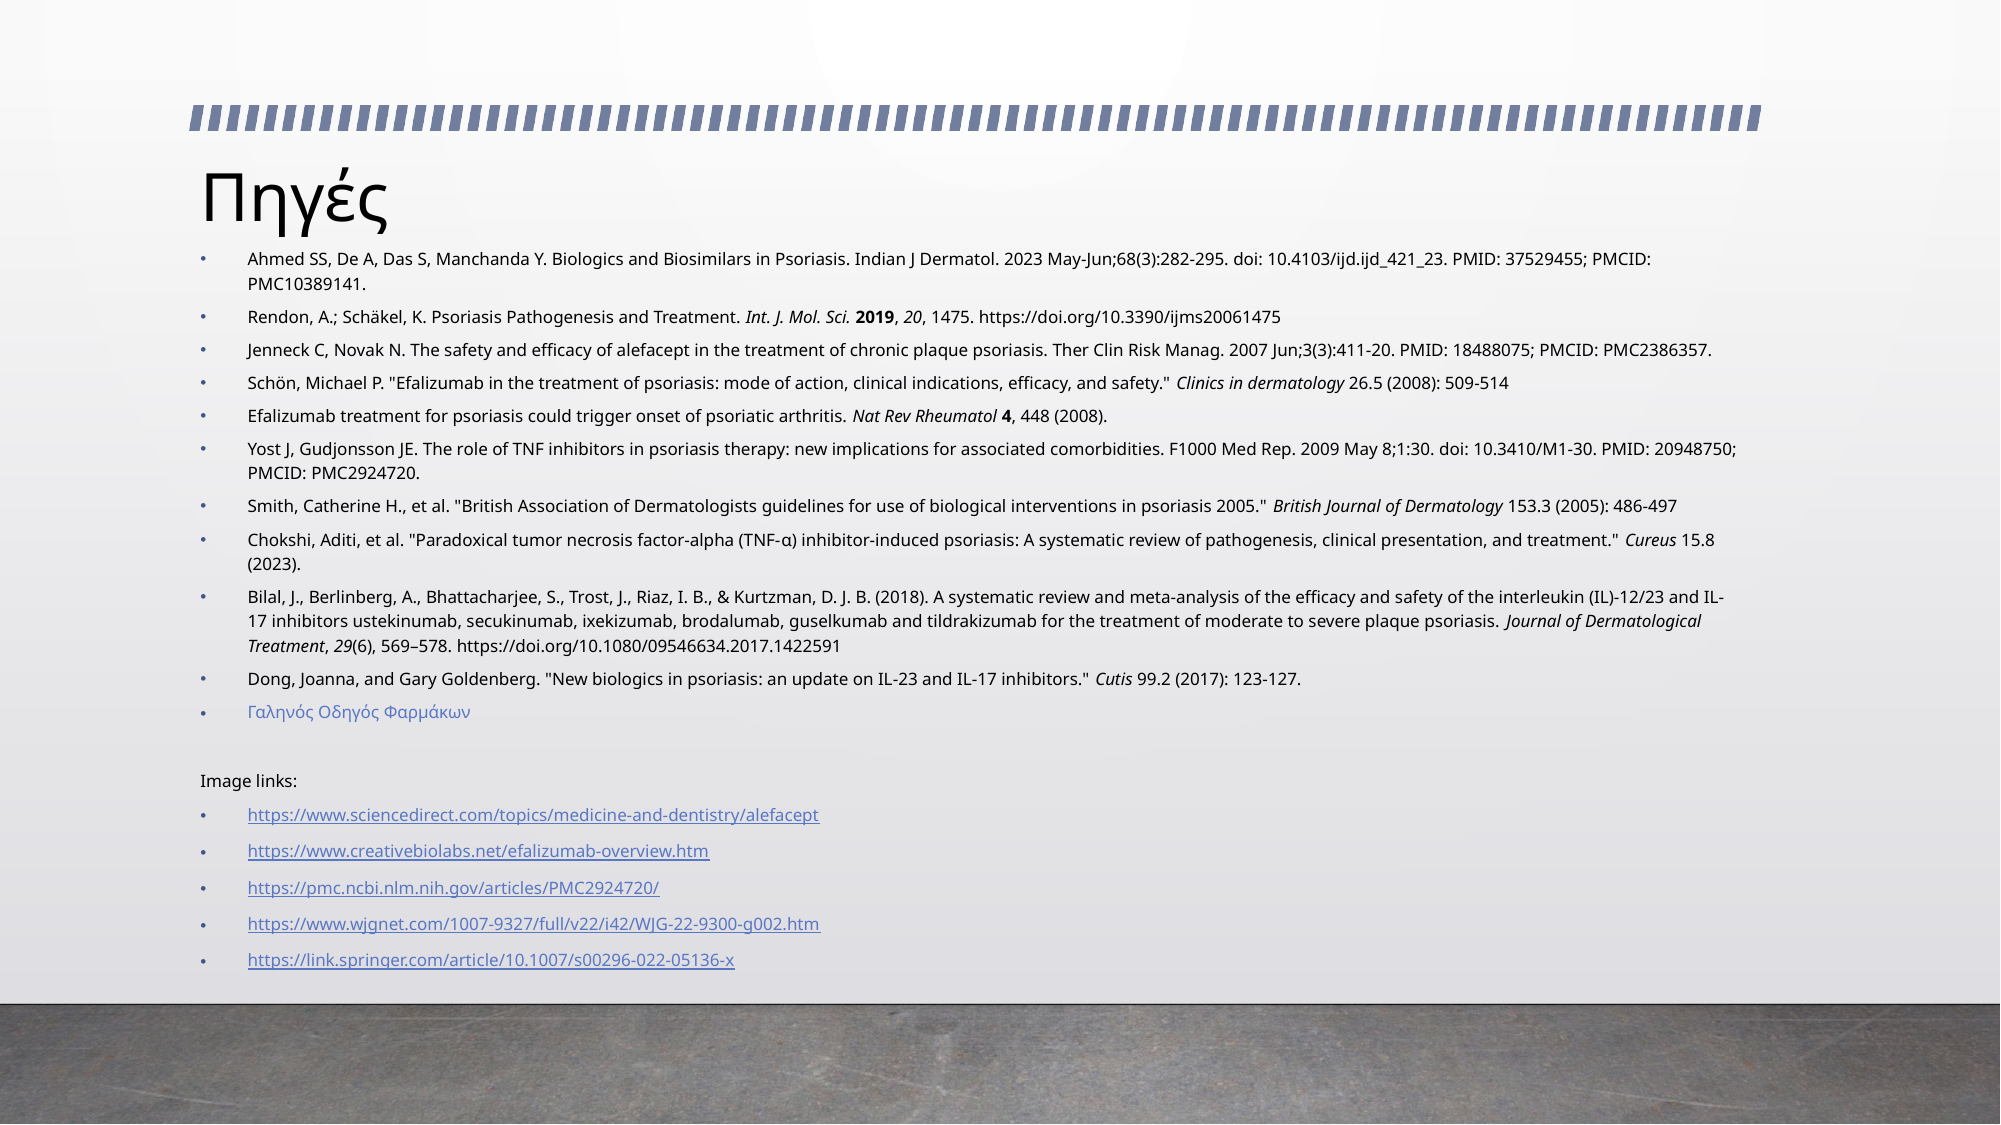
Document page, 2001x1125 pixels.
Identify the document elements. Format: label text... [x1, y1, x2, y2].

picture [0, 1004, 2000, 1124]
title Πηγές [185, 156, 1761, 237]
list Ahmed SS, De A, Das S, Manchanda Y. Biologics and Biosimilars in Psoriasis. Indian J Dermatol. 2023 May-Jun;68(3):282-295. doi: 10.4103/ijd.ijd_421_23. PMID: 37529455; PMCID: PMC10389141. Rendon, A.; Schäkel, K. Psoriasis Pathogenesis and Treatment. Int. J. Mol. Sci. 2019, 20, 1475. https://doi.org/10.3390/ijms20061475 Jenneck C, Novak N. The safety and efficacy of alefacept in the treatment of chronic plaque psoriasis. Ther Clin Risk Manag. 2007 Jun;3(3):411-20. PMID: 18488075; PMCID: PMC2386357. Schön, Michael P. "Efalizumab in the treatment of psoriasis: mode of action, clinical indications, efficacy, and safety." Clinics in dermatology 26.5 (2008): 509-514 Efalizumab treatment for psoriasis could trigger onset of psoriatic arthritis. Nat Rev Rheumatol 4, 448 (2008). Yost J, Gudjonsson JE. The role of TNF inhibitors in psoriasis therapy: new implications for associated comorbidities. F1000 Med Rep. 2009 May 8;1:30. doi: 10.3410/M1-30. PMID: 20948750; PMCID: PMC2924720. Smith, Catherine H., et al. "British Association of Dermatologists guidelines for use of biological interventions in psoriasis 2005." British Journal of Dermatology 153.3 (2005): 486-497 Chokshi, Aditi, et al. "Paradoxical tumor necrosis factor-alpha (TNF-α) inhibitor-induced psoriasis: A systematic review of pathogenesis, clinical presentation, and treatment." Cureus 15.8 (2023). Bilal, J., Berlinberg, A., Bhattacharjee, S., Trost, J., Riaz, I. B., & Kurtzman, D. J. B. (2018). A systematic review and meta-analysis of the efficacy and safety of the interleukin (IL)-12/23 and IL-17 inhibitors ustekinumab, secukinumab, ixekizumab, brodalumab, guselkumab and tildrakizumab for the treatment of moderate to severe plaque psoriasis. Journal of Dermatological Treatment, 29(6), 569–578. https://doi.org/10.1080/09546634.2017.1422591 Dong, Joanna, and Gary Goldenberg. "New biologics in psoriasis: an update on IL-23 and IL-17 inhibitors." Cutis 99.2 (2017): 123-127. Γαληνός Οδηγός Φαρμάκων Image links: https://www.sciencedirect.com/topics/medicine-and-dentistry/alefacept https://www.creativebiolabs.net/efalizumab-overview.htm https://pmc.ncbi.nlm.nih.gov/articles/PMC2924720/ https://www.wjgnet.com/1007-9327/full/v22/i42/WJG-22-9300-g002.htm https://link.springer.com/article/10.1007/s00296-022-05136-x [185, 237, 1761, 1014]
